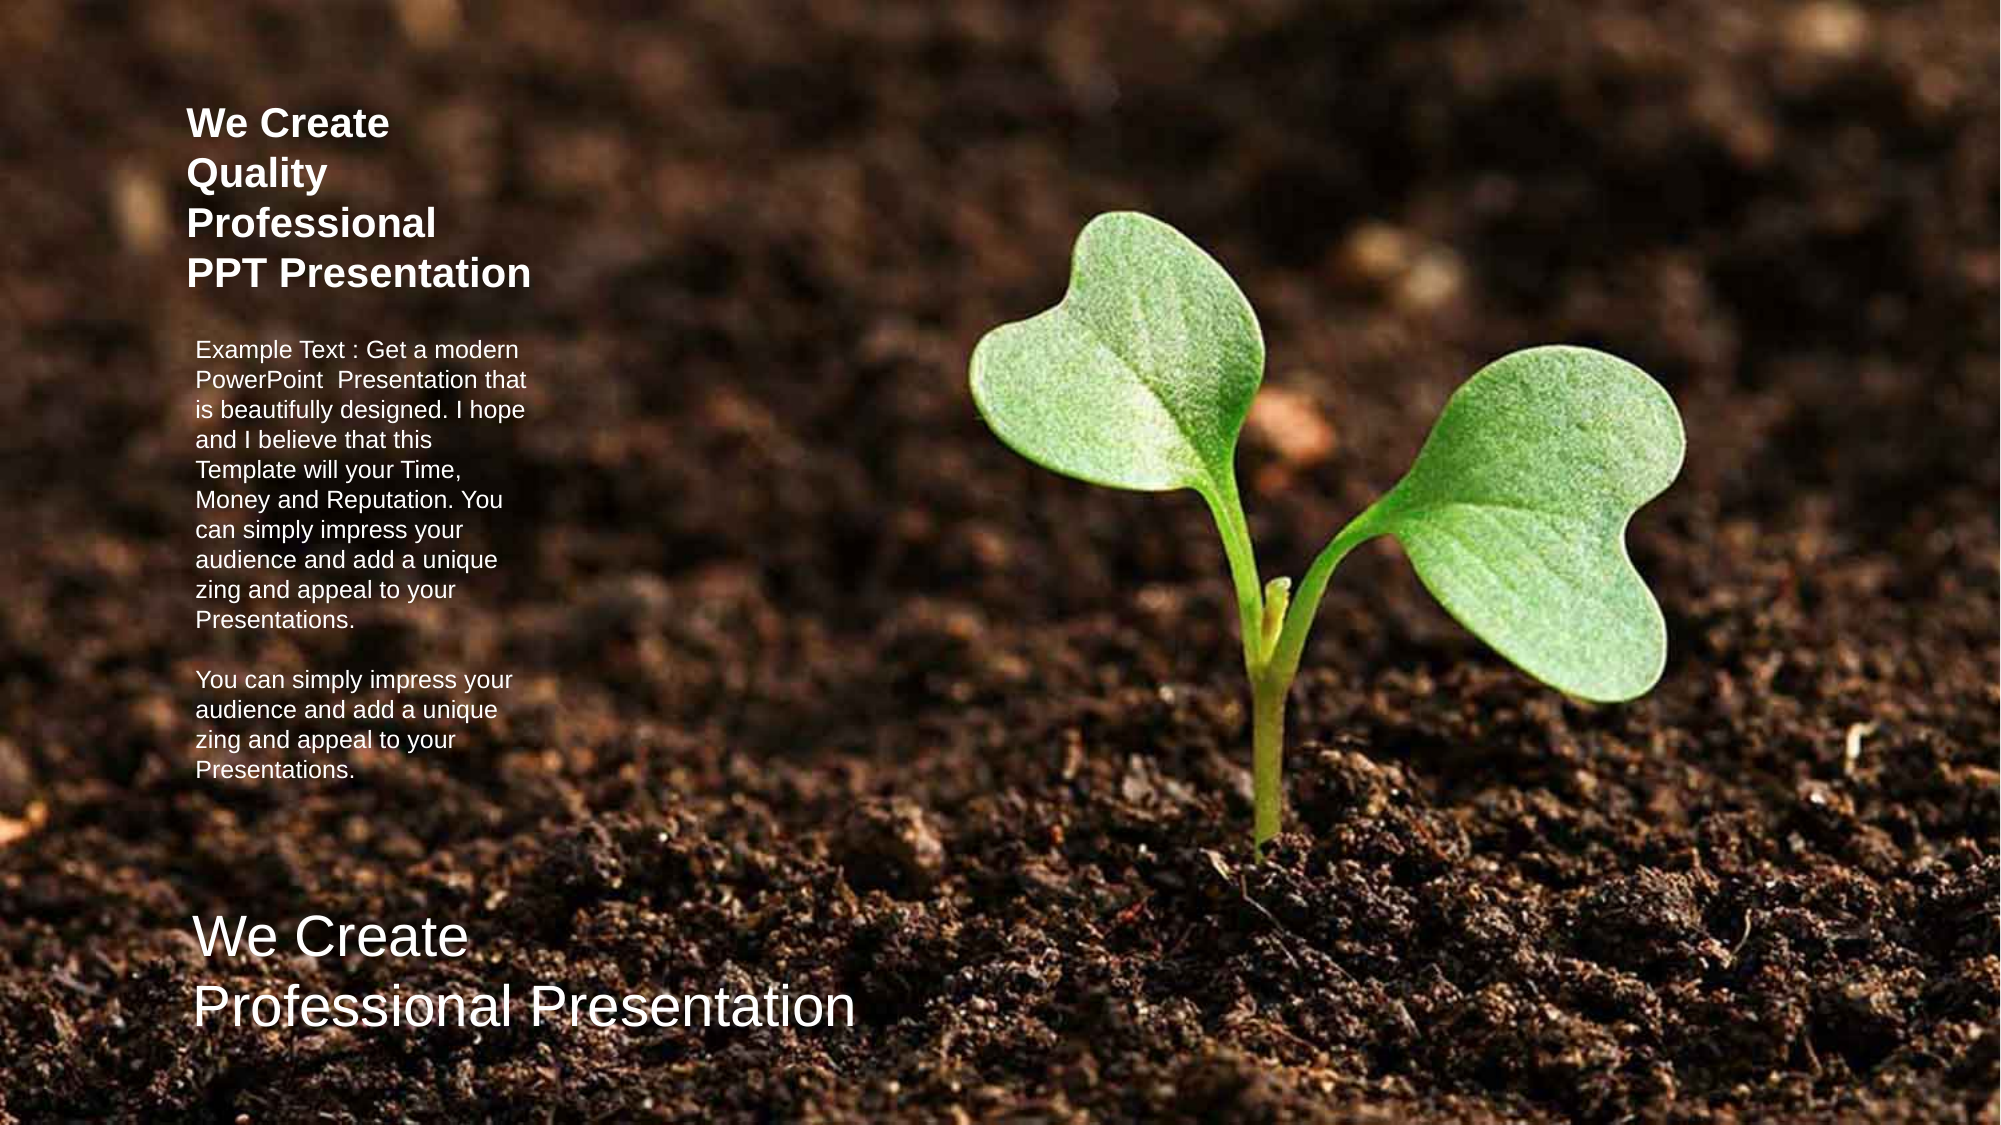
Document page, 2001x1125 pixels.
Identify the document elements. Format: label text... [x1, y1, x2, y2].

text_box We Create Quality Professional PPT Presentation [180, 95, 574, 296]
picture [0, 0, 2001, 1125]
text_box We Create Professional Presentation [180, 897, 870, 1038]
text_box Example Text : Get a modern PowerPoint Presentation that is beautifully designed. I hope and I believe that this Template will your Time, Money and Reputation. You can simply impress your audience and add a unique zing and appeal to your Presentations. You can simply impress your audience and add a unique zing and appeal to your Presentations. [180, 326, 545, 791]
